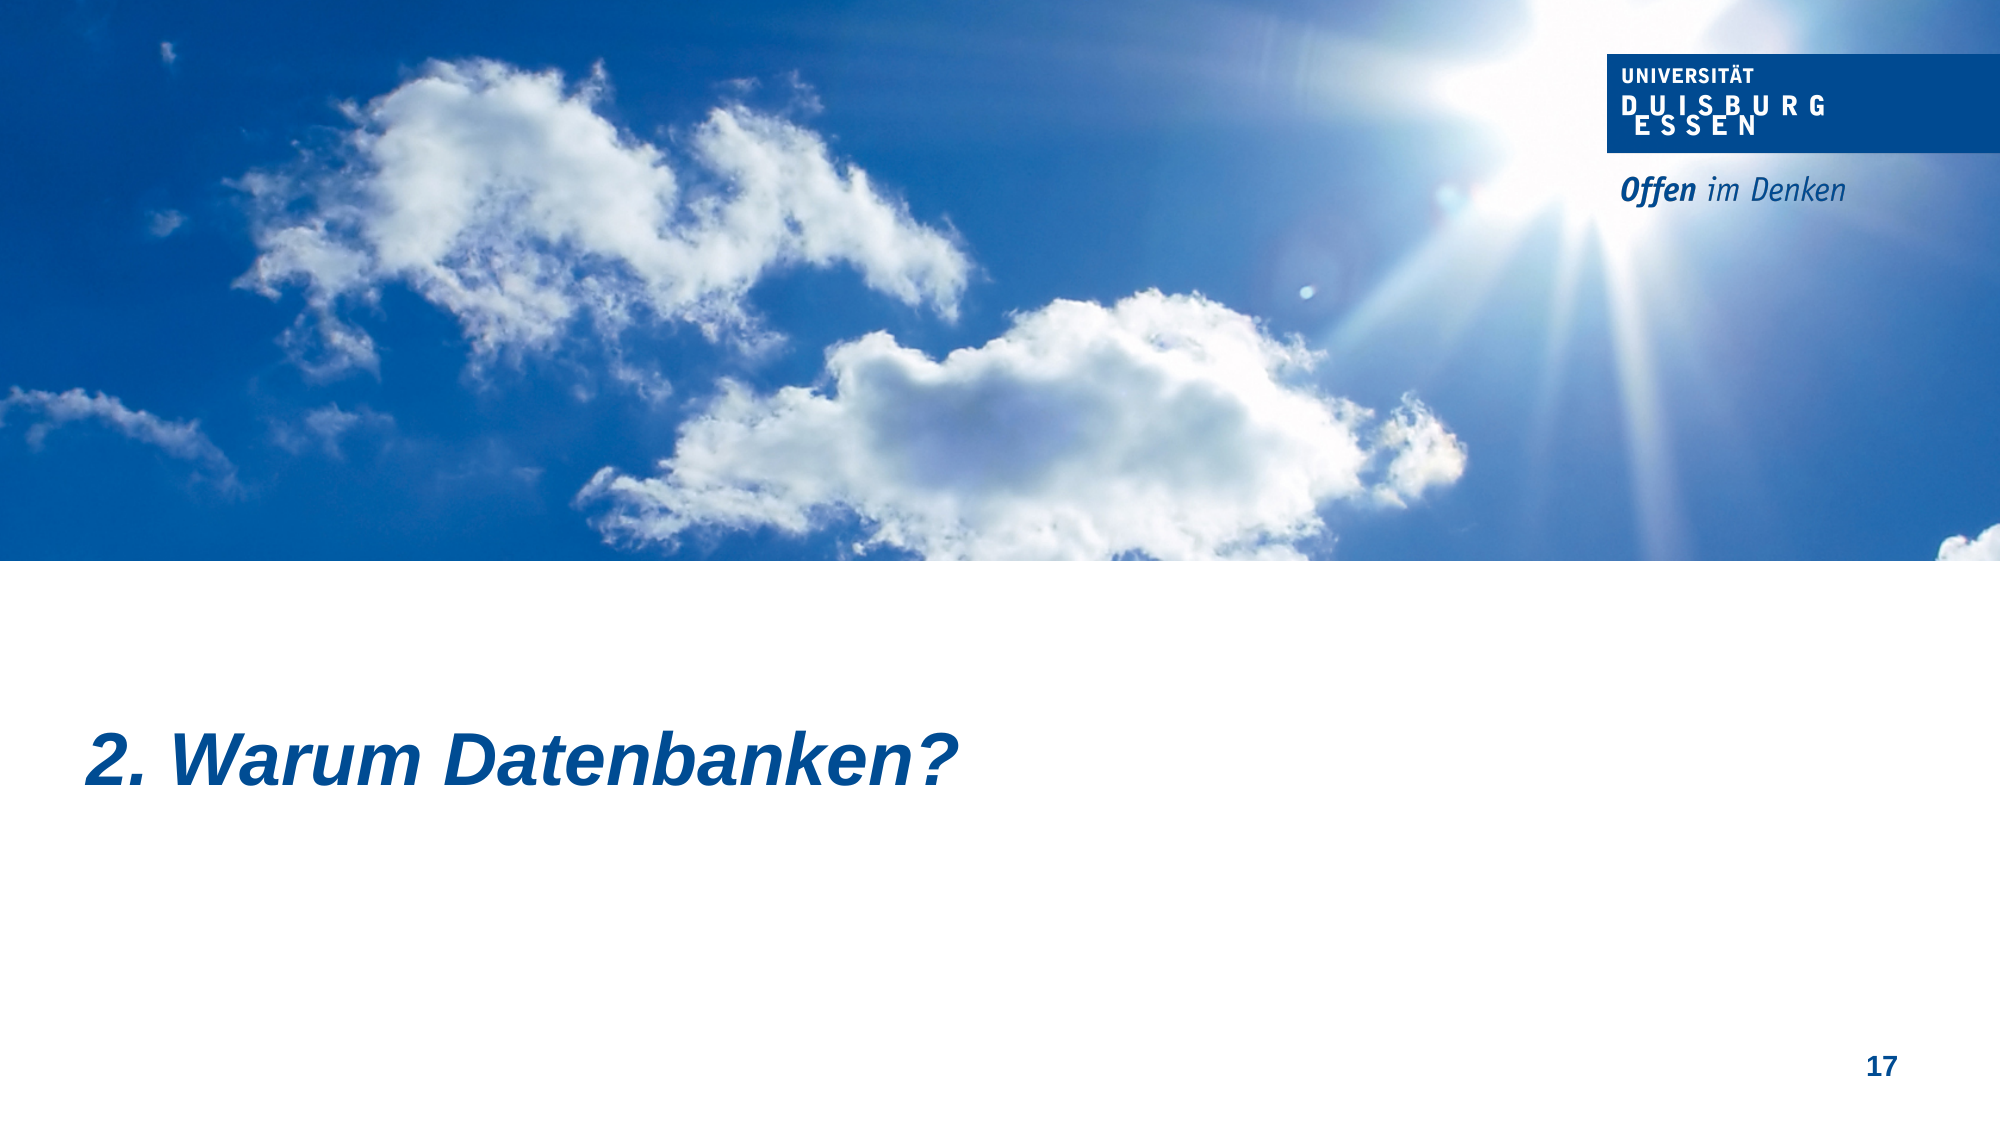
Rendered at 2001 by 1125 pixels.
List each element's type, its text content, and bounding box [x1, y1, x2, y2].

slide_number 17 [1677, 1039, 1914, 1081]
picture [0, 0, 2000, 561]
list 2. Warum Datenbanken? [86, 710, 1276, 789]
